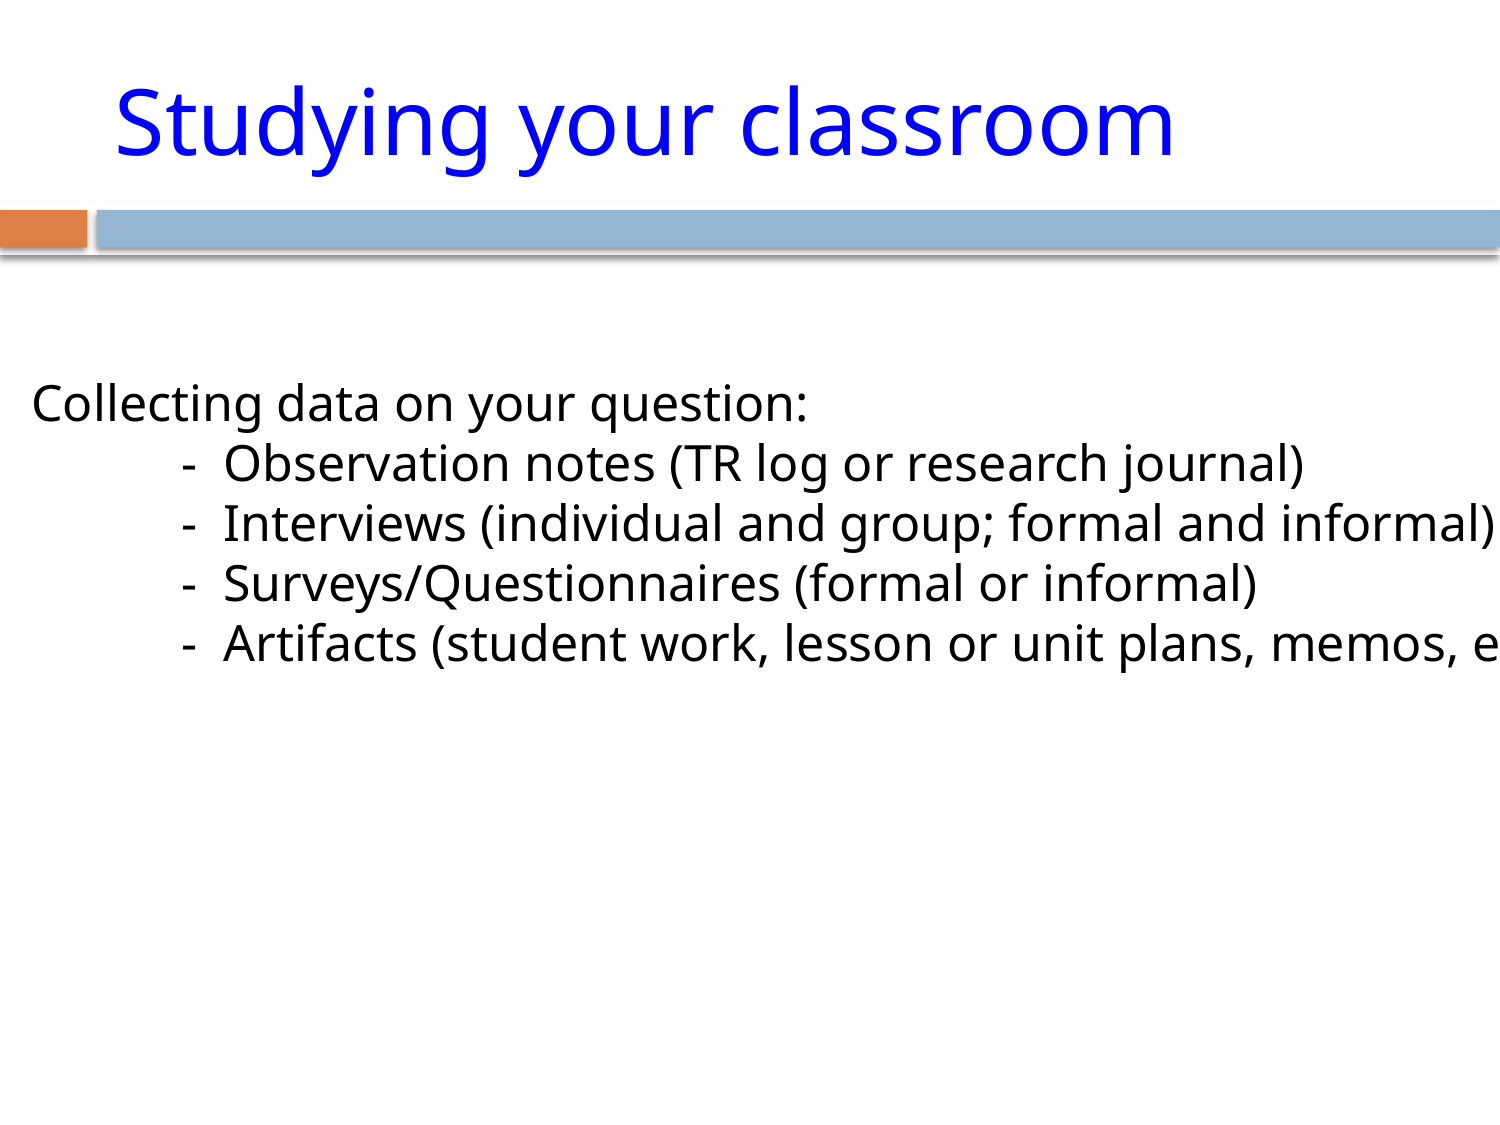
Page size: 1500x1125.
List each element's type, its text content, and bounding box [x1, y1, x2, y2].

title Studying your classroom [99, 37, 1438, 200]
text_box Collecting data on your question: - Observation notes (TR log or research journal) - Interviews (individual and group; formal and informal) - Surveys/Questionnaires (formal or informal) - Artifacts (student work, lesson or unit plans, memos, etc.) [16, 364, 1500, 800]
